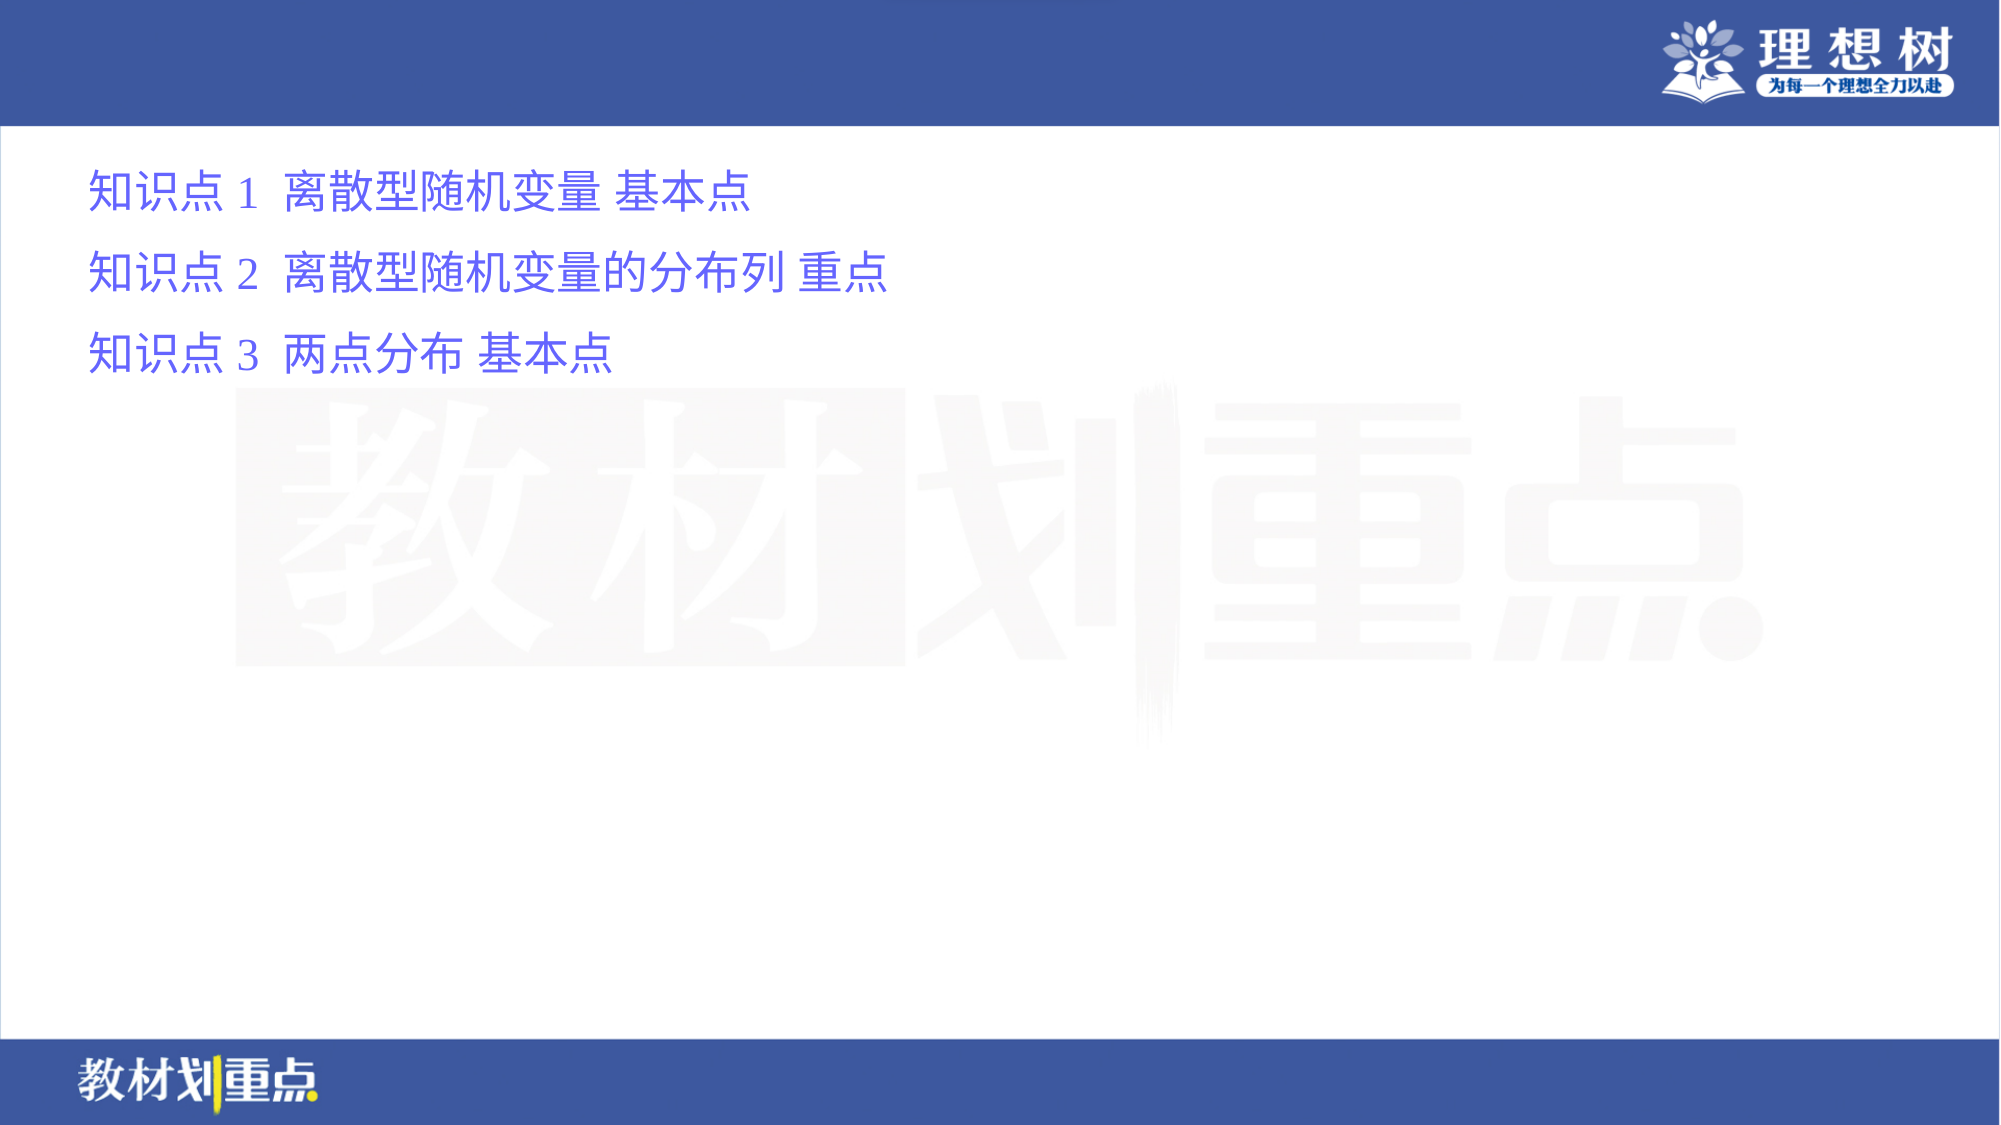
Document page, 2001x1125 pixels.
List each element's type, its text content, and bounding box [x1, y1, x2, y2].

picture [0, 0, 2000, 1125]
text_box 知识点2 离散型随机变量的分布列 重点 [88, 217, 1911, 298]
text_box 知识点1 离散型随机变量 基本点 [88, 136, 1911, 217]
text_box 知识点3 两点分布 基本点 [88, 298, 1911, 438]
